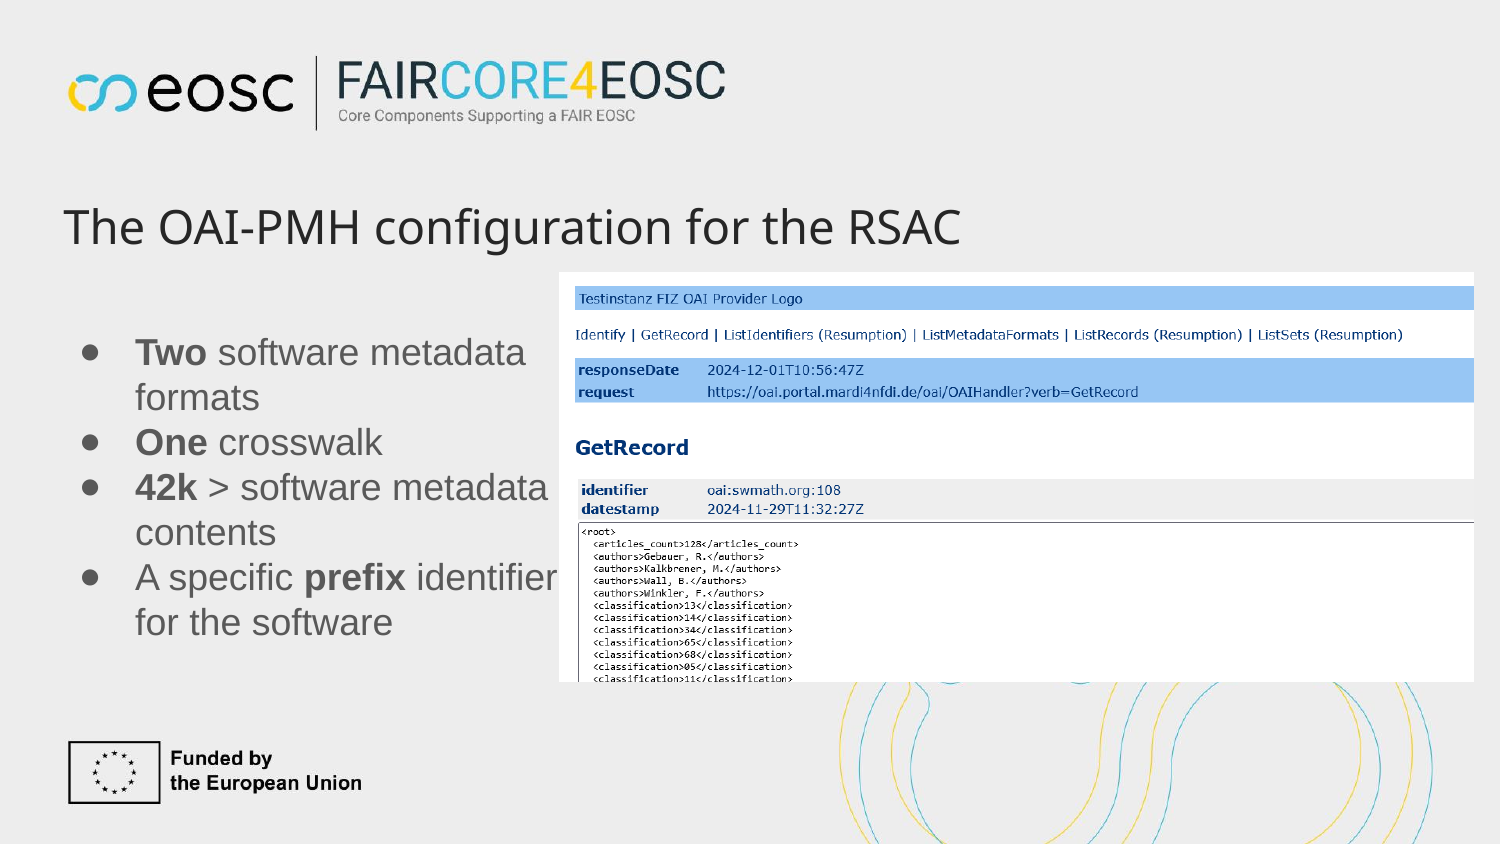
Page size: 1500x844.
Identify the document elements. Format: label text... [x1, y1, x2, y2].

title The OAI-PMH configuration for the RSAC [52, 196, 1422, 261]
text_box Two software metadata formats One crosswalk 42k > software metadata contents A specific prefix identifier for the software [45, 313, 553, 655]
picture [0, 0, 1500, 844]
